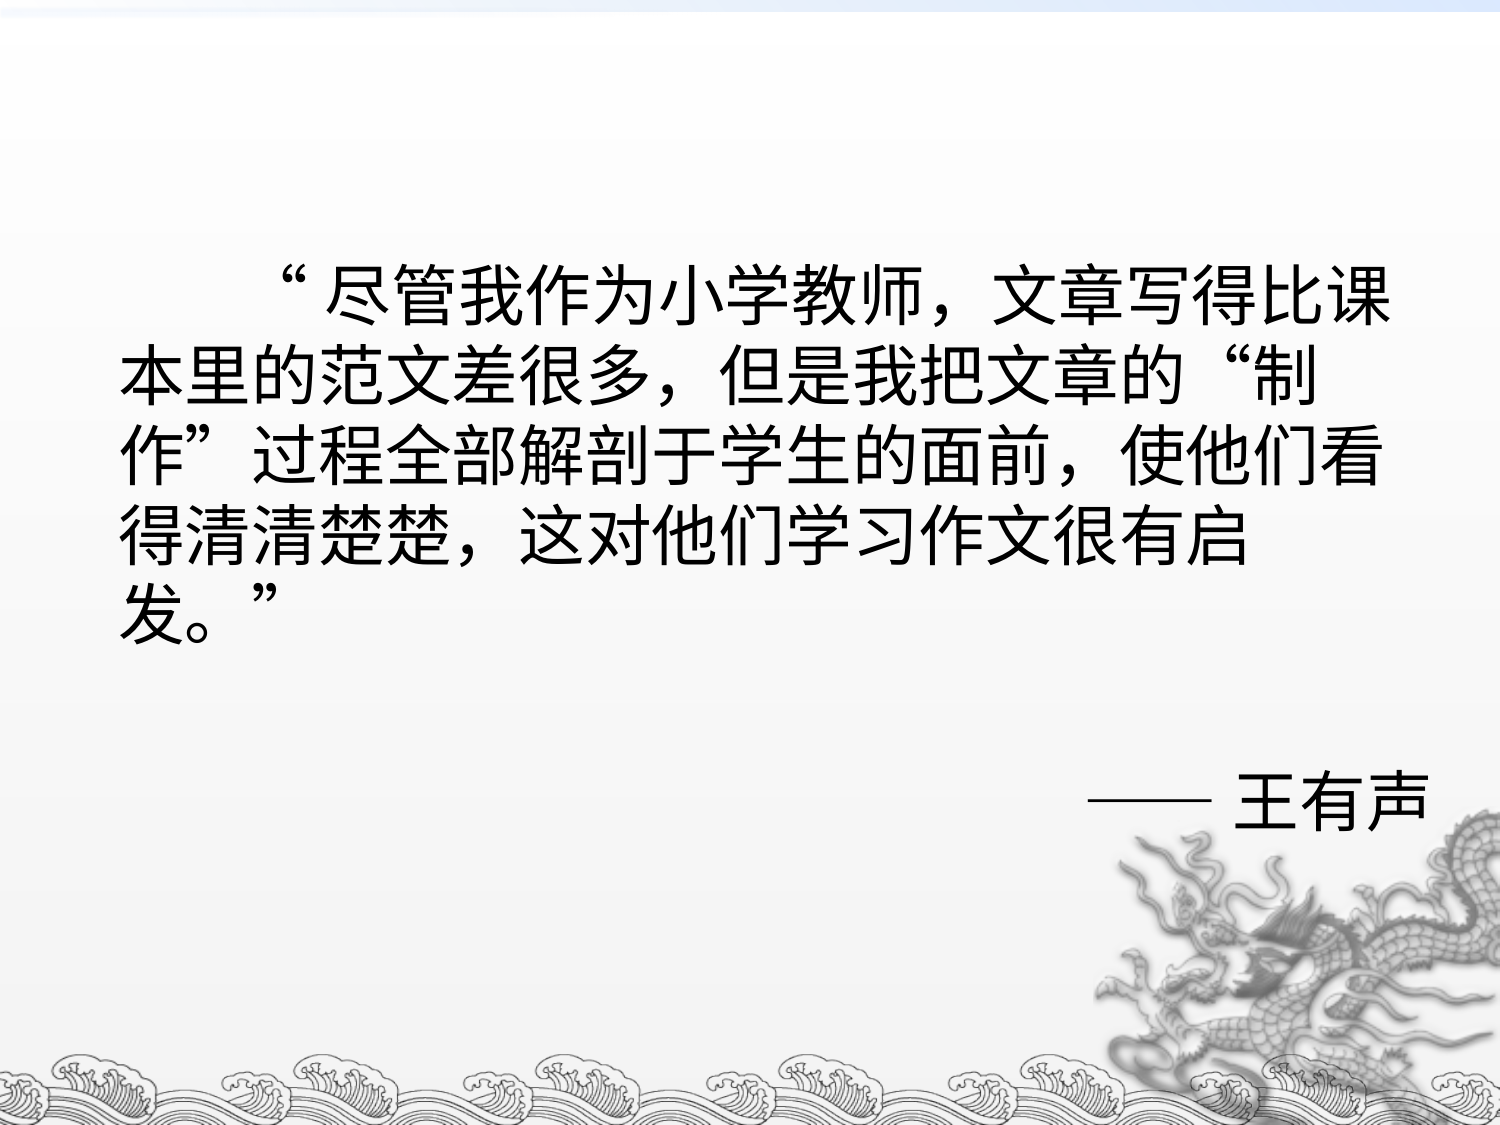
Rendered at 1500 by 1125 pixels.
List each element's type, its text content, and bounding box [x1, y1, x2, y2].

list “尽管我作为小学教师，文章写得比课本里的范文差很多，但是我把文章的“制作”过程全部解剖于学生的面前，使他们看得清清楚楚，这对他们学习作文很有启发。” ——王有声 [46, 245, 1449, 915]
